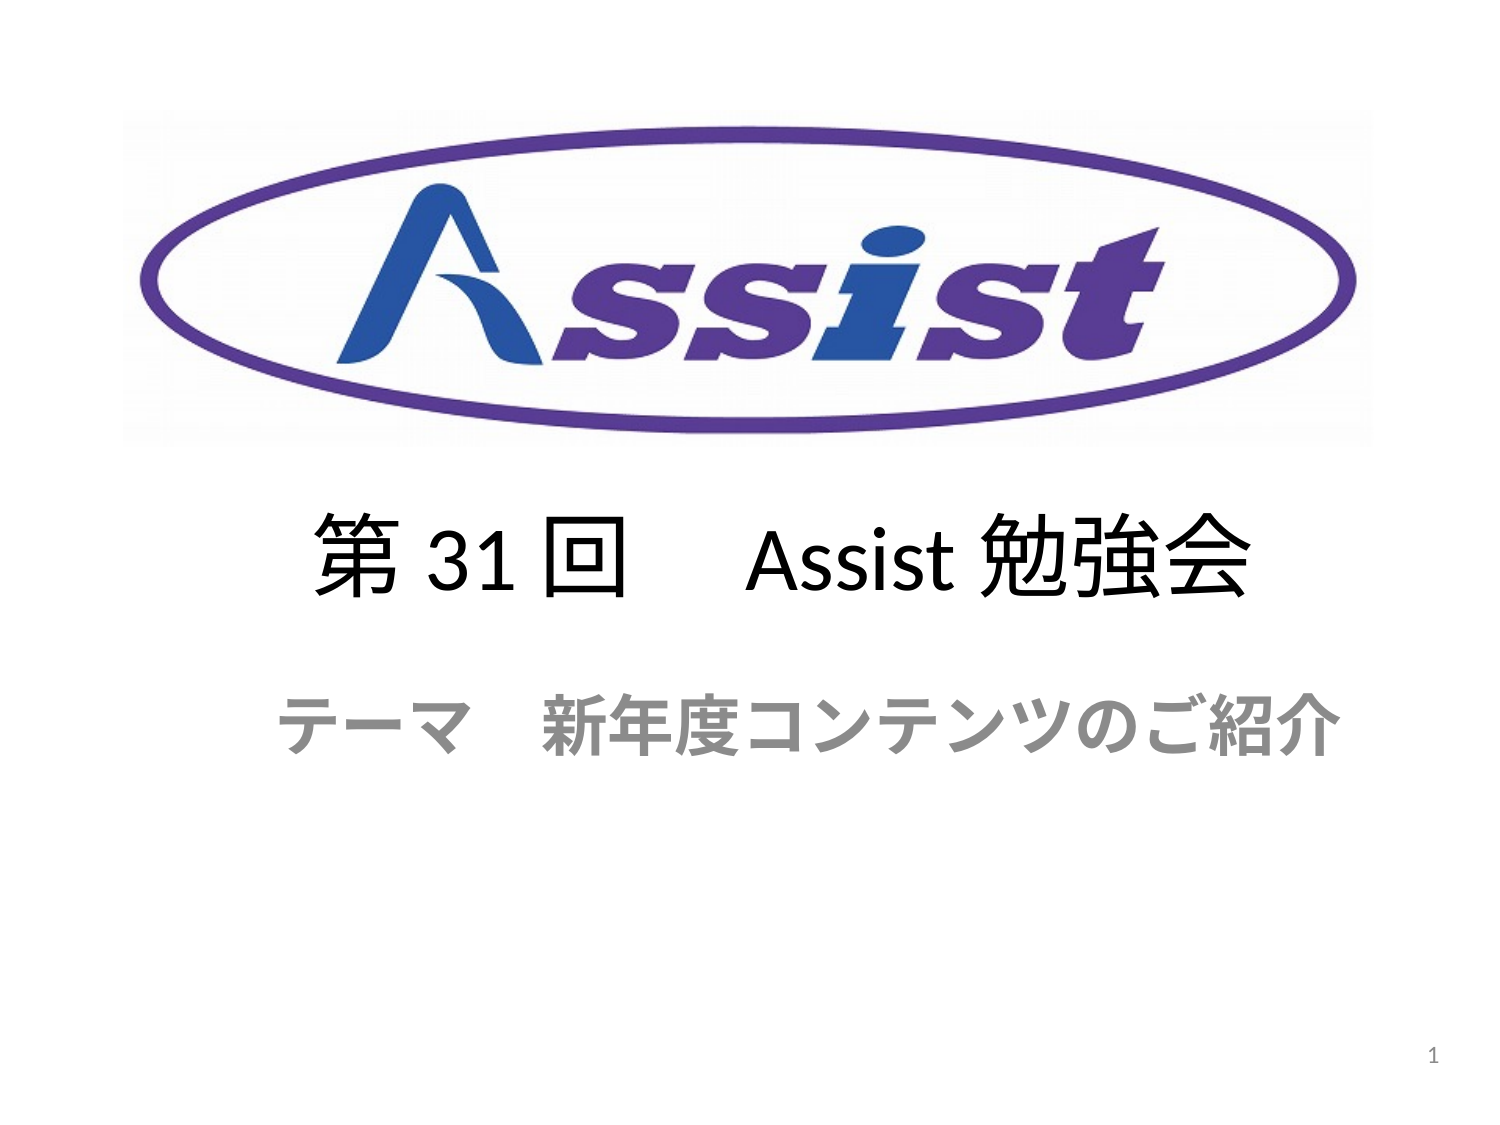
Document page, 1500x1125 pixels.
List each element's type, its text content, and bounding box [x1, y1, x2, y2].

title 第31回 Assist勉強会 [242, 456, 1323, 660]
slide_number 1 [1369, 1023, 1455, 1084]
picture [123, 110, 1375, 447]
subtitle テーマ 新年度コンテンツのご紹介 [242, 676, 1374, 889]
